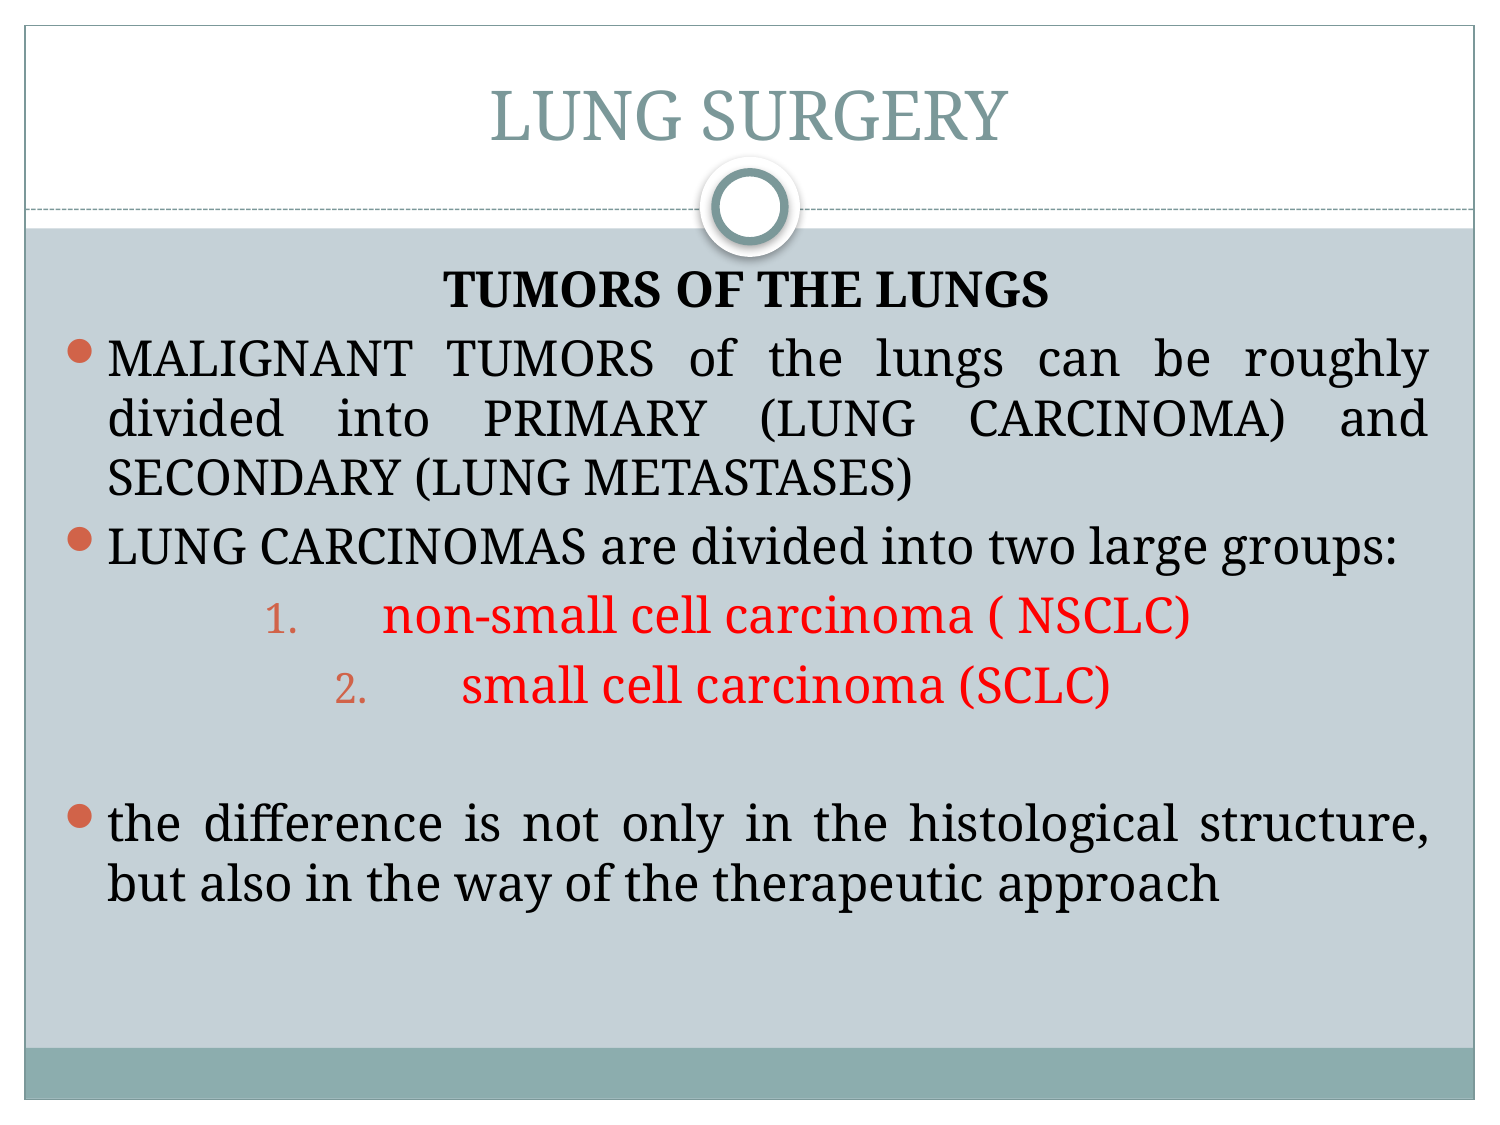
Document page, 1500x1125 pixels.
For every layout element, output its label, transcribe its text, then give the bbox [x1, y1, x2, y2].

list TUMORS OF THE LUNGS MALIGNANT TUMORS of the lungs can be roughly divided into PRIMARY (LUNG CARCINOMA) and SECONDARY (LUNG METASTASES) LUNG CARCINOMAS are divided into two large groups: non-small cell carcinoma ( NSCLC) small cell carcinoma (SCLC) the difference is not only in the histological structure, but also in the way of the therapeutic approach [49, 250, 1445, 1001]
title LUNG SURGERY [49, 37, 1450, 162]
